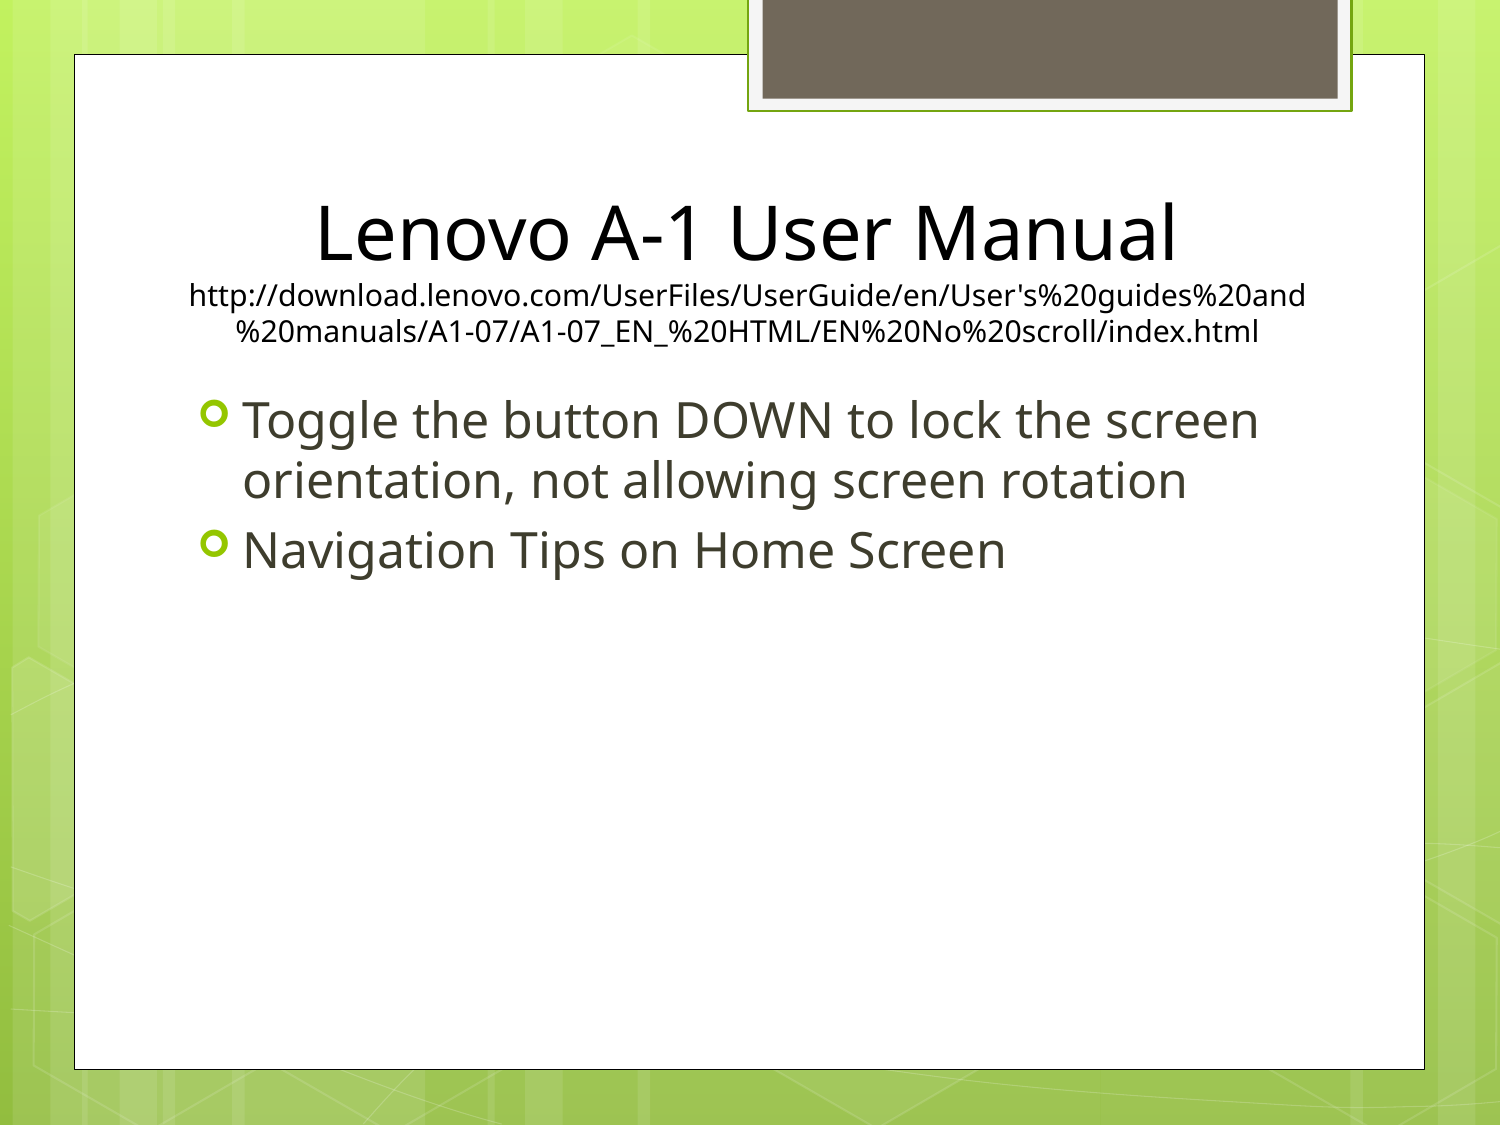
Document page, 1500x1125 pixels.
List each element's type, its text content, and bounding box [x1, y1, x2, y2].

list Toggle the button DOWN to lock the screen orientation, not allowing screen rotation Navigation Tips on Home Screen [171, 381, 1283, 957]
title Lenovo A-1 User Manual http://download.lenovo.com/UserFiles/UserGuide/en/User's%20guides%20and%20manuals/A1-07/A1-07_EN_%20HTML/EN%20No%20scroll/index.html [171, 168, 1324, 357]
